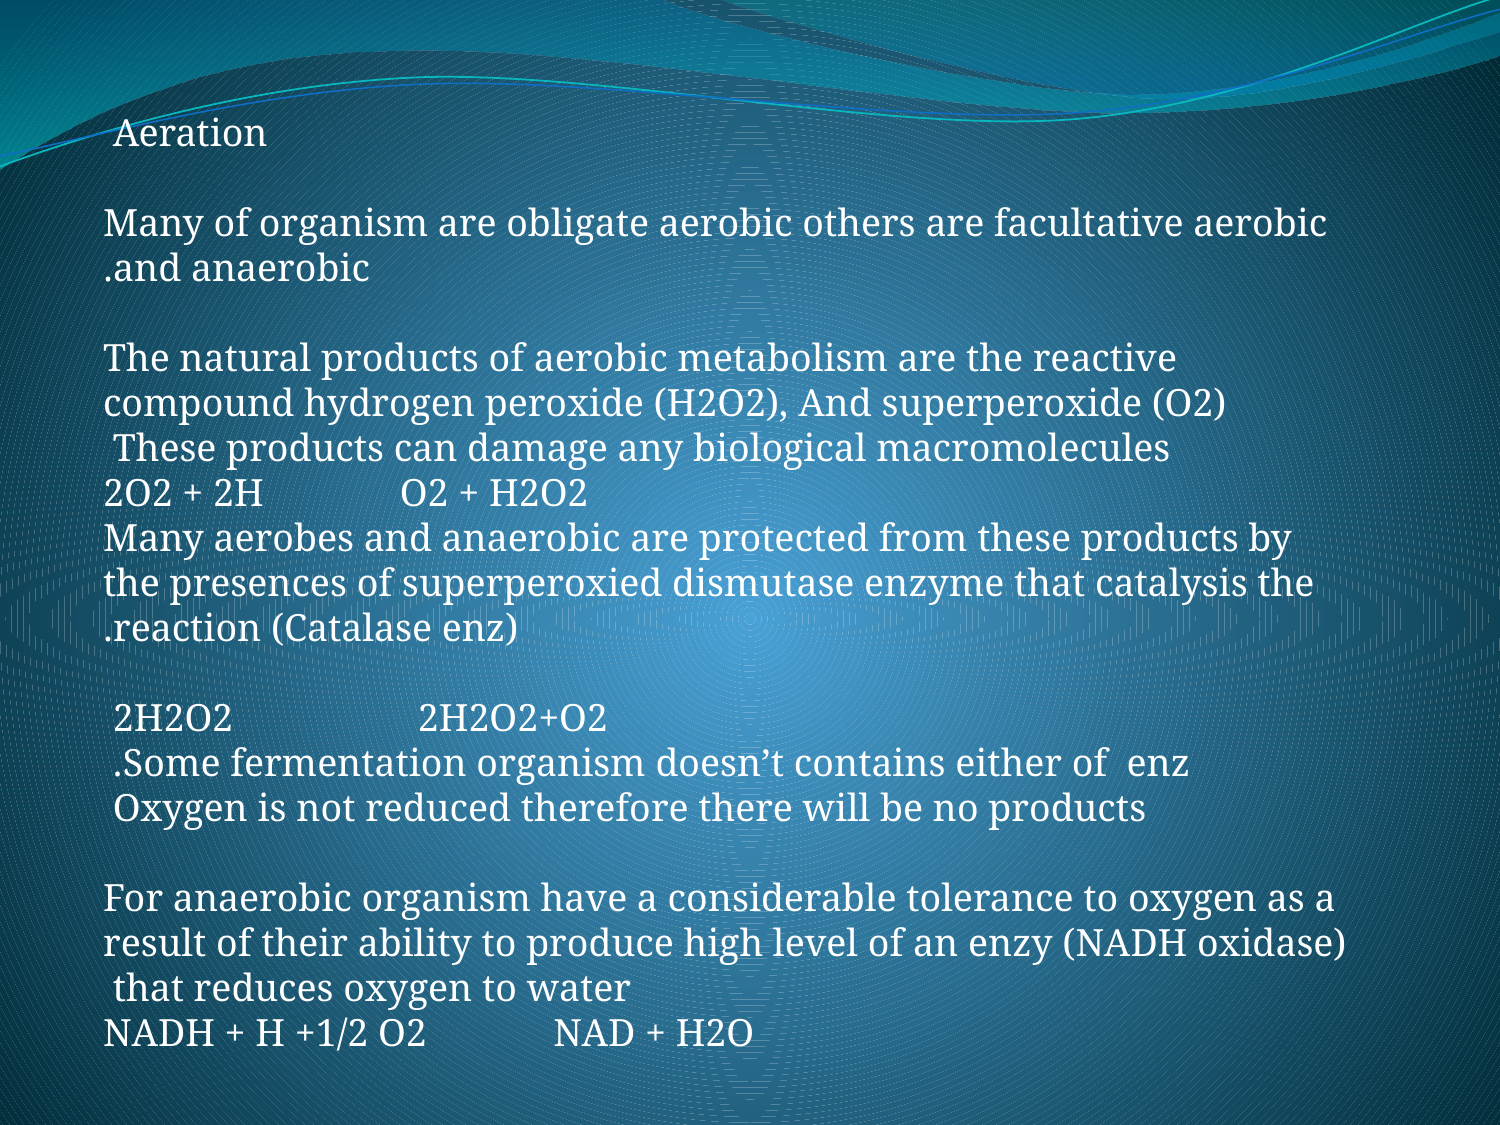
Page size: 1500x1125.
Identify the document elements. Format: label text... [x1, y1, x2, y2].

text_box Aeration Many of organism are obligate aerobic others are facultative aerobic and anaerobic. The natural products of aerobic metabolism are the reactive compound hydrogen peroxide (H2O2), And superperoxide (O2) These products can damage any biological macromolecules 2O2 + 2H O2 + H2O2 Many aerobes and anaerobic are protected from these products by the presences of superperoxied dismutase enzyme that catalysis the reaction (Catalase enz). 2H2O2 2H2O2+O2 Some fermentation organism doesn’t contains either of enz. Oxygen is not reduced therefore there will be no products For anaerobic organism have a considerable tolerance to oxygen as a result of their ability to produce high level of an enzy (NADH oxidase) that reduces oxygen to water NADH + H +1/2 O2 NAD + H2O [88, 101, 1365, 1107]
